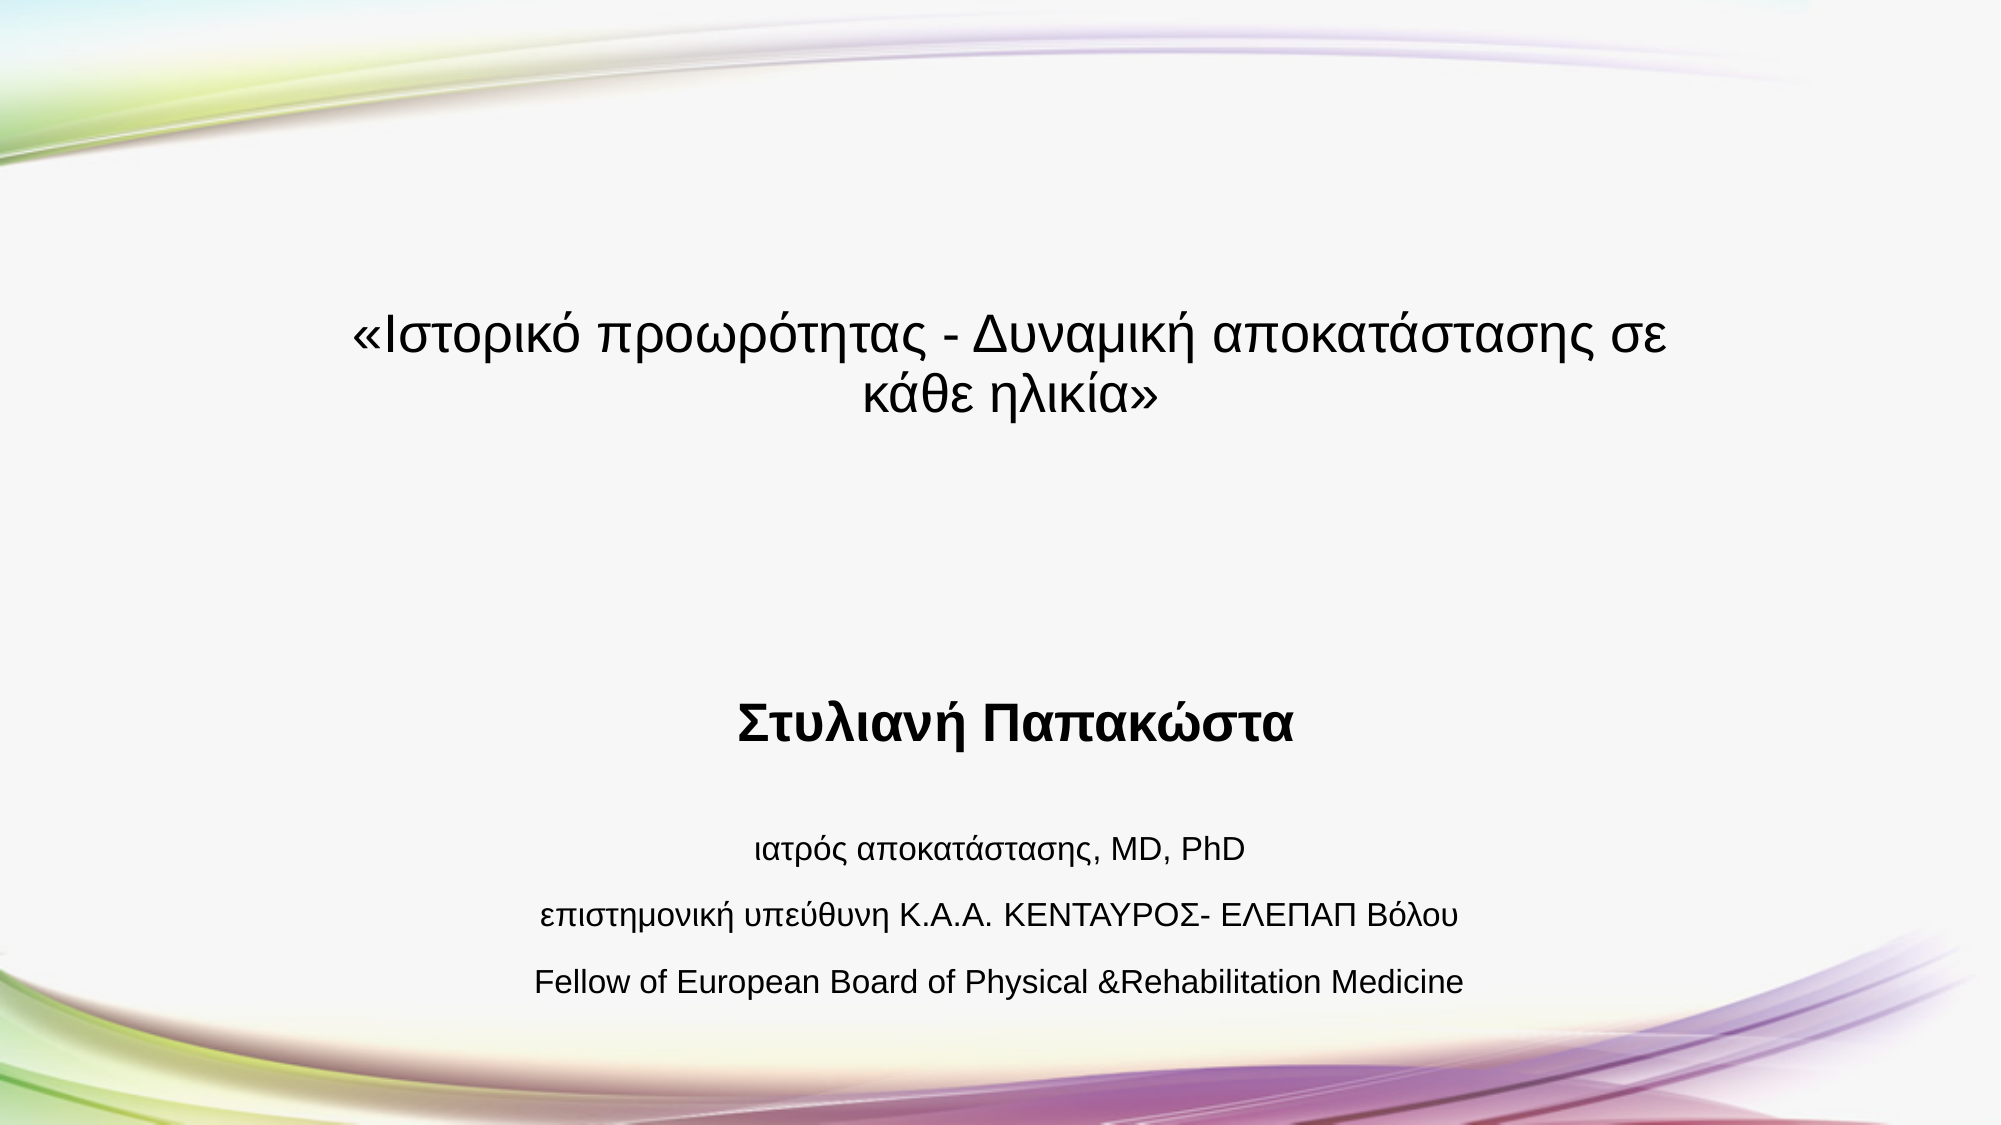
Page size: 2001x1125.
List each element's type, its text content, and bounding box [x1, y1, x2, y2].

text_box ιατρός αποκατάστασης, MD, PhD επιστημονική υπεύθυνη Κ.Α.Α. ΚΕΝΤΑΥΡΟΣ- ΕΛΕΠΑΠ Βόλου Fellow of European Board of Physical &Rehabilitation Medicine [313, 760, 1686, 1125]
text_box Στυλιανή Παπακώστα [707, 679, 1316, 760]
text_box «Ιστορικό προωρότητας - Δυναμική αποκατάστασης σε κάθε ηλικία» [336, 270, 1686, 458]
picture [0, 0, 2001, 1125]
